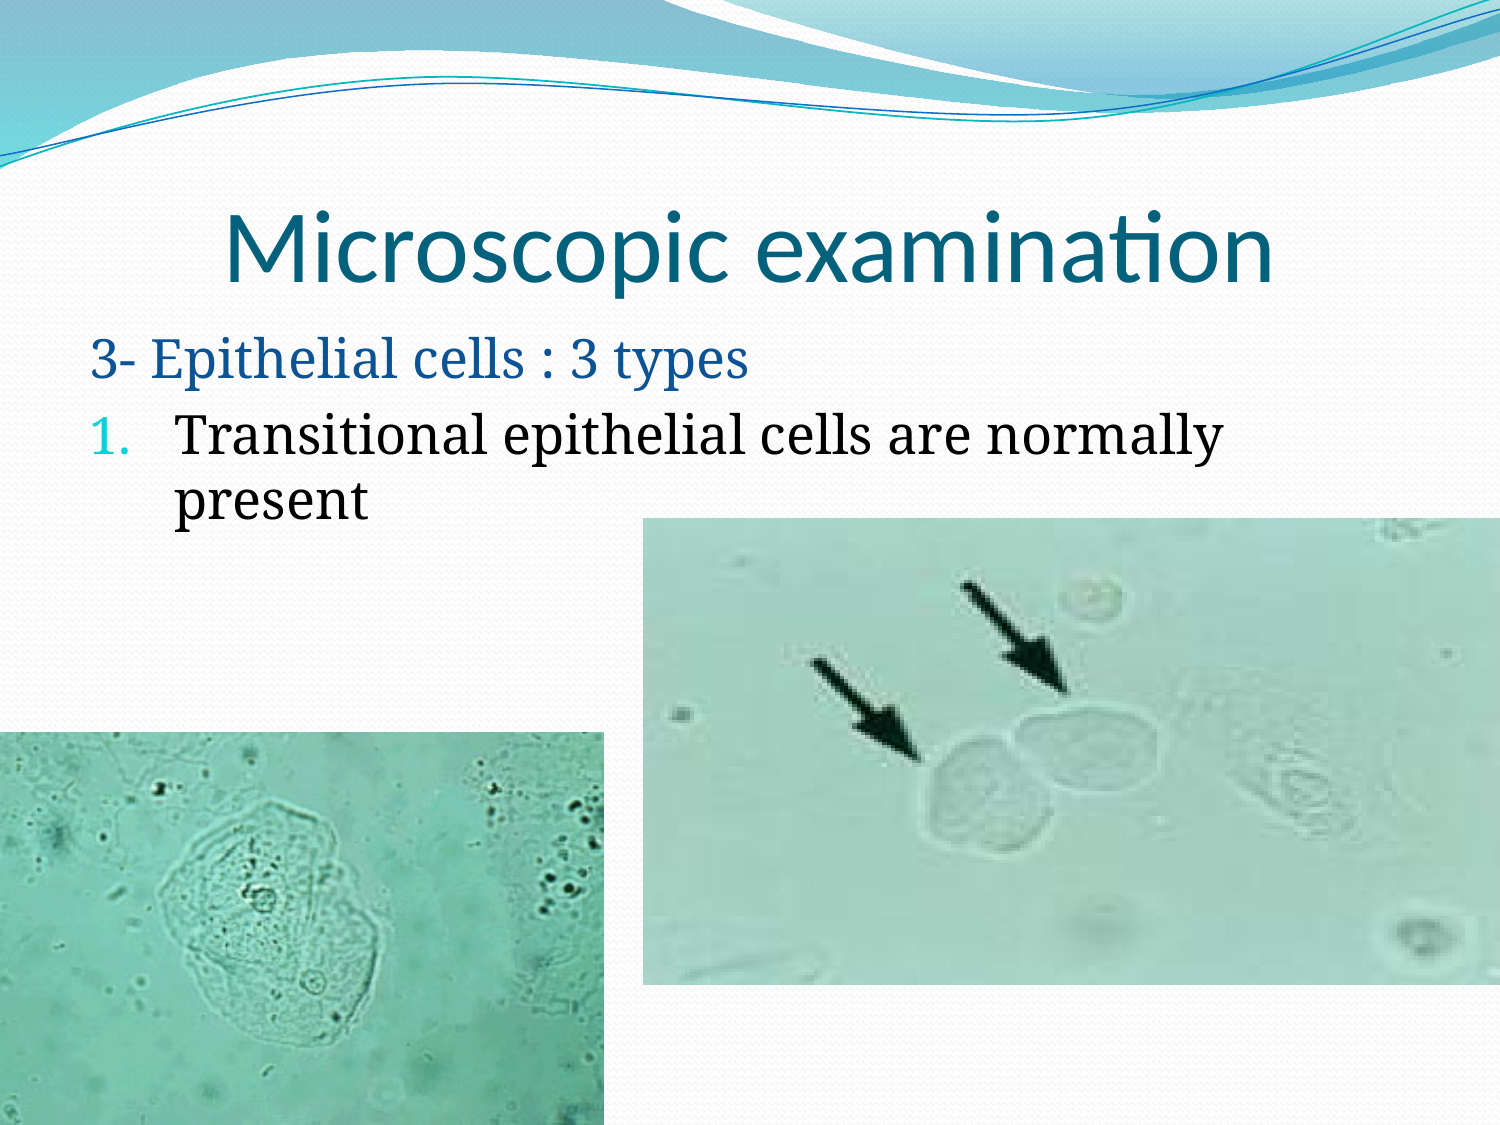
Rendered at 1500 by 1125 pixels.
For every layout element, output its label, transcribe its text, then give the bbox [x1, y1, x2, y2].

picture [643, 517, 1500, 985]
title Microscopic examination [75, 115, 1425, 303]
picture [0, 732, 605, 1125]
list 3- Epithelial cells : 3 types Transitional epithelial cells are normally present [75, 317, 1425, 1038]
